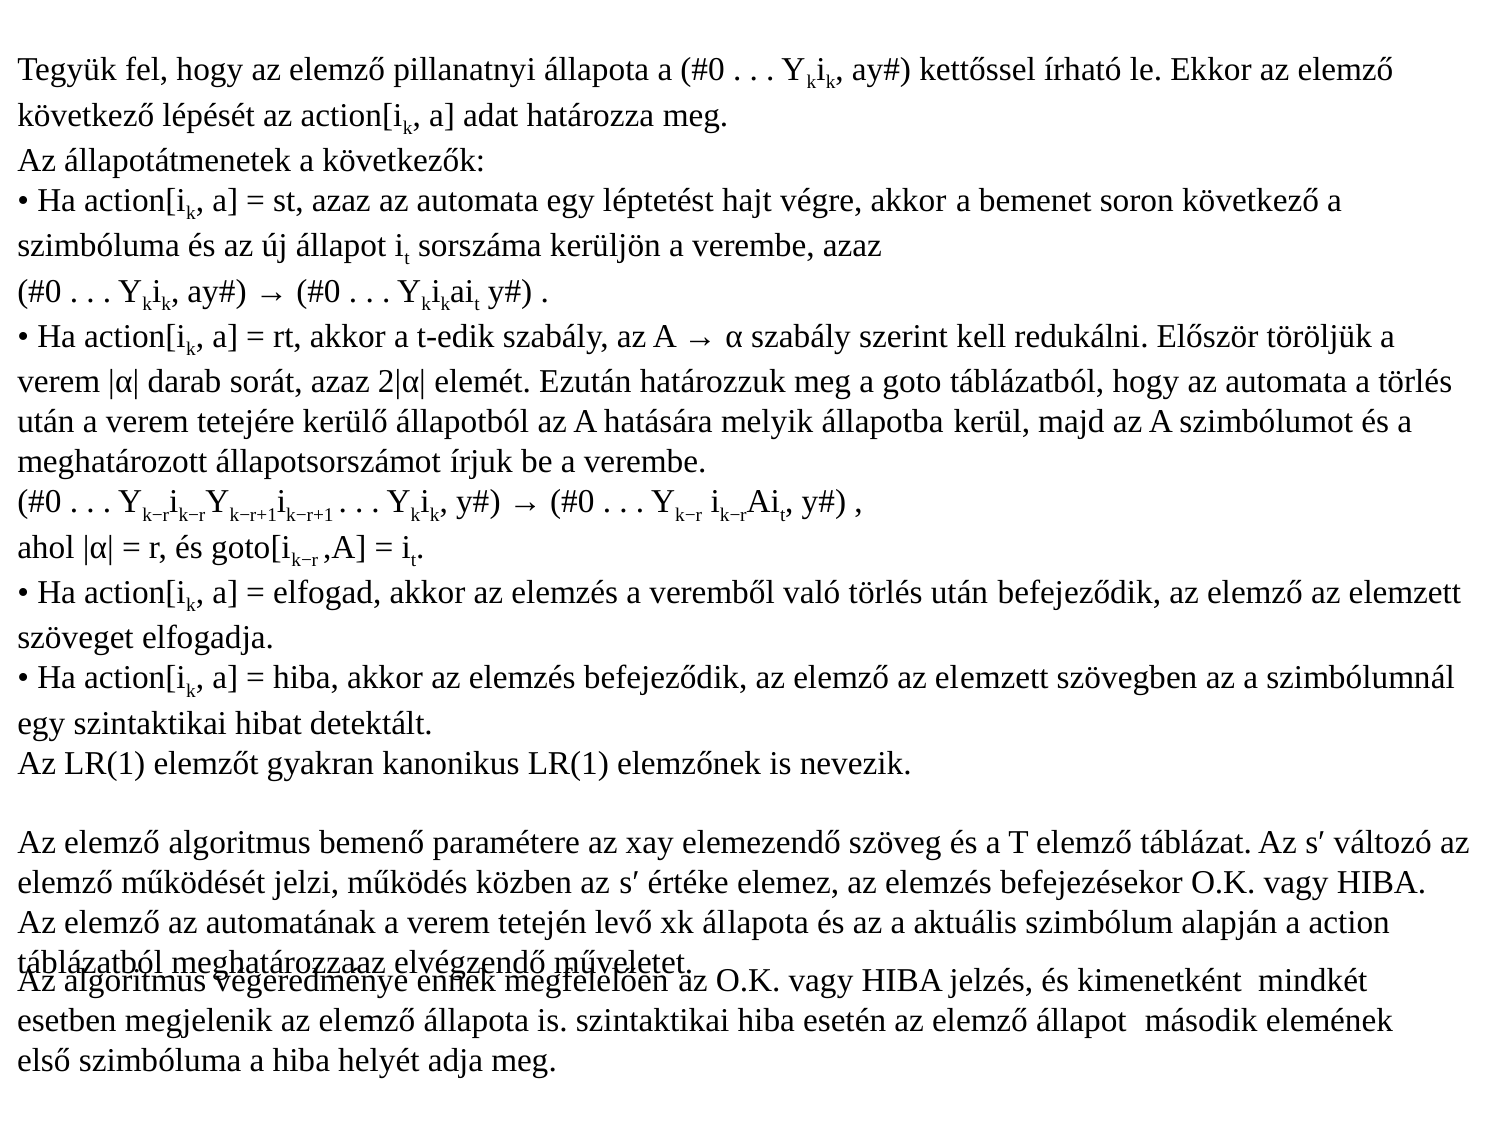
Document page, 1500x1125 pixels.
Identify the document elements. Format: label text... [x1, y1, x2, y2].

text_box Az algoritmus végeredménye ennek megfelelően az O.K. vagy HIBA jelzés, és kimenetként mindkét esetben megjelenik az elemző állapota is. szintaktikai hiba esetén az elemző állapot második elemének első szimbóluma a hiba helyét adja meg. [2, 950, 1450, 1125]
text_box Tegyük fel, hogy az elemző pillanatnyi állapota a (#0 . . . Ykik, ay#) kettőssel írható le. Ekkor az elemző következő lépését az action[ik, a] adat határozza meg. Az állapotátmenetek a következők: • Ha action[ik, a] = st, azaz az automata egy léptetést hajt végre, akkor a bemenet soron következő a szimbóluma és az új állapot it sorszáma kerüljön a verembe, azaz (#0 . . . Ykik, ay#) → (#0 . . . Ykikait y#) . • Ha action[ik, a] = rt, akkor a t-edik szabály, az A → α szabály szerint kell redukálni. Először töröljük a verem |α| darab sorát, azaz 2|α| elemét. Ezután határozzuk meg a goto táblázatból, hogy az automata a törlés után a verem tetejére kerülő állapotból az A hatására melyik állapotba kerül, majd az A szimbólumot és a meghatározott állapotsorszámot írjuk be a verembe. (#0 . . . Yk−rik−rYk−r+1ik−r+1 . . . Ykik, y#) → (#0 . . . Yk−r ik−rAit, y#) , ahol |α| = r, és goto[ik−r ,A] = it. • Ha action[ik, a] = elfogad, akkor az elemzés a veremből való törlés után befejeződik, az elemző az elemzett szöveget elfogadja. • Ha action[ik, a] = hiba, akkor az elemzés befejeződik, az elemző az elemzett szövegben az a szimbólumnál egy szintaktikai hibat detektált. Az LR(1) elemzőt gyakran kanonikus LR(1) elemzőnek is nevezik. Az elemző algoritmus bemenő paramétere az xay elemezendő szöveg és a T elemző táblázat. Az s′ változó az elemző működését jelzi, működés közben az s′ értéke elemez, az elemzés befejezésekor O.K. vagy HIBA. Az elemző az automatának a verem tetején levő xk állapota és az a aktuális szimbólum alapján a action táblázatból meghatározzaaz elvégzendő műveletet. [2, 0, 1488, 988]
